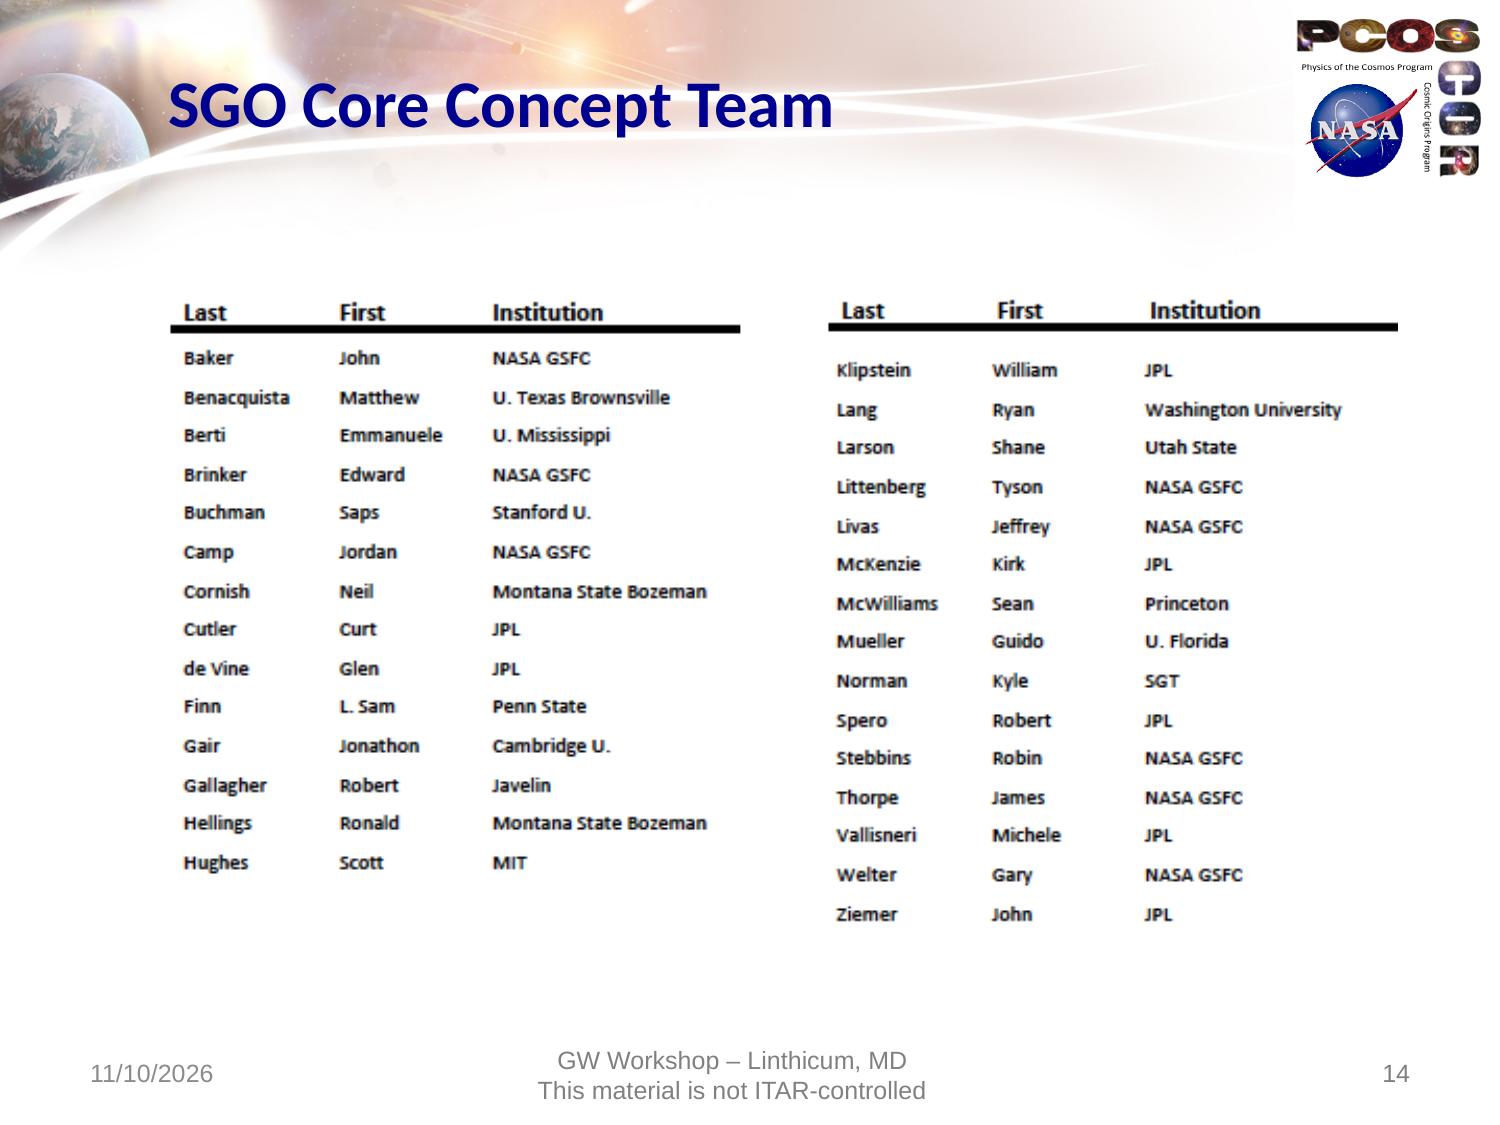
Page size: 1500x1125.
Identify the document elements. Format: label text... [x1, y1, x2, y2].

title SGO Core Concept Team [153, 29, 1407, 172]
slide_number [75, 1042, 357, 1103]
slide_number 14 [1074, 1042, 1425, 1103]
picture [0, 0, 1486, 1125]
